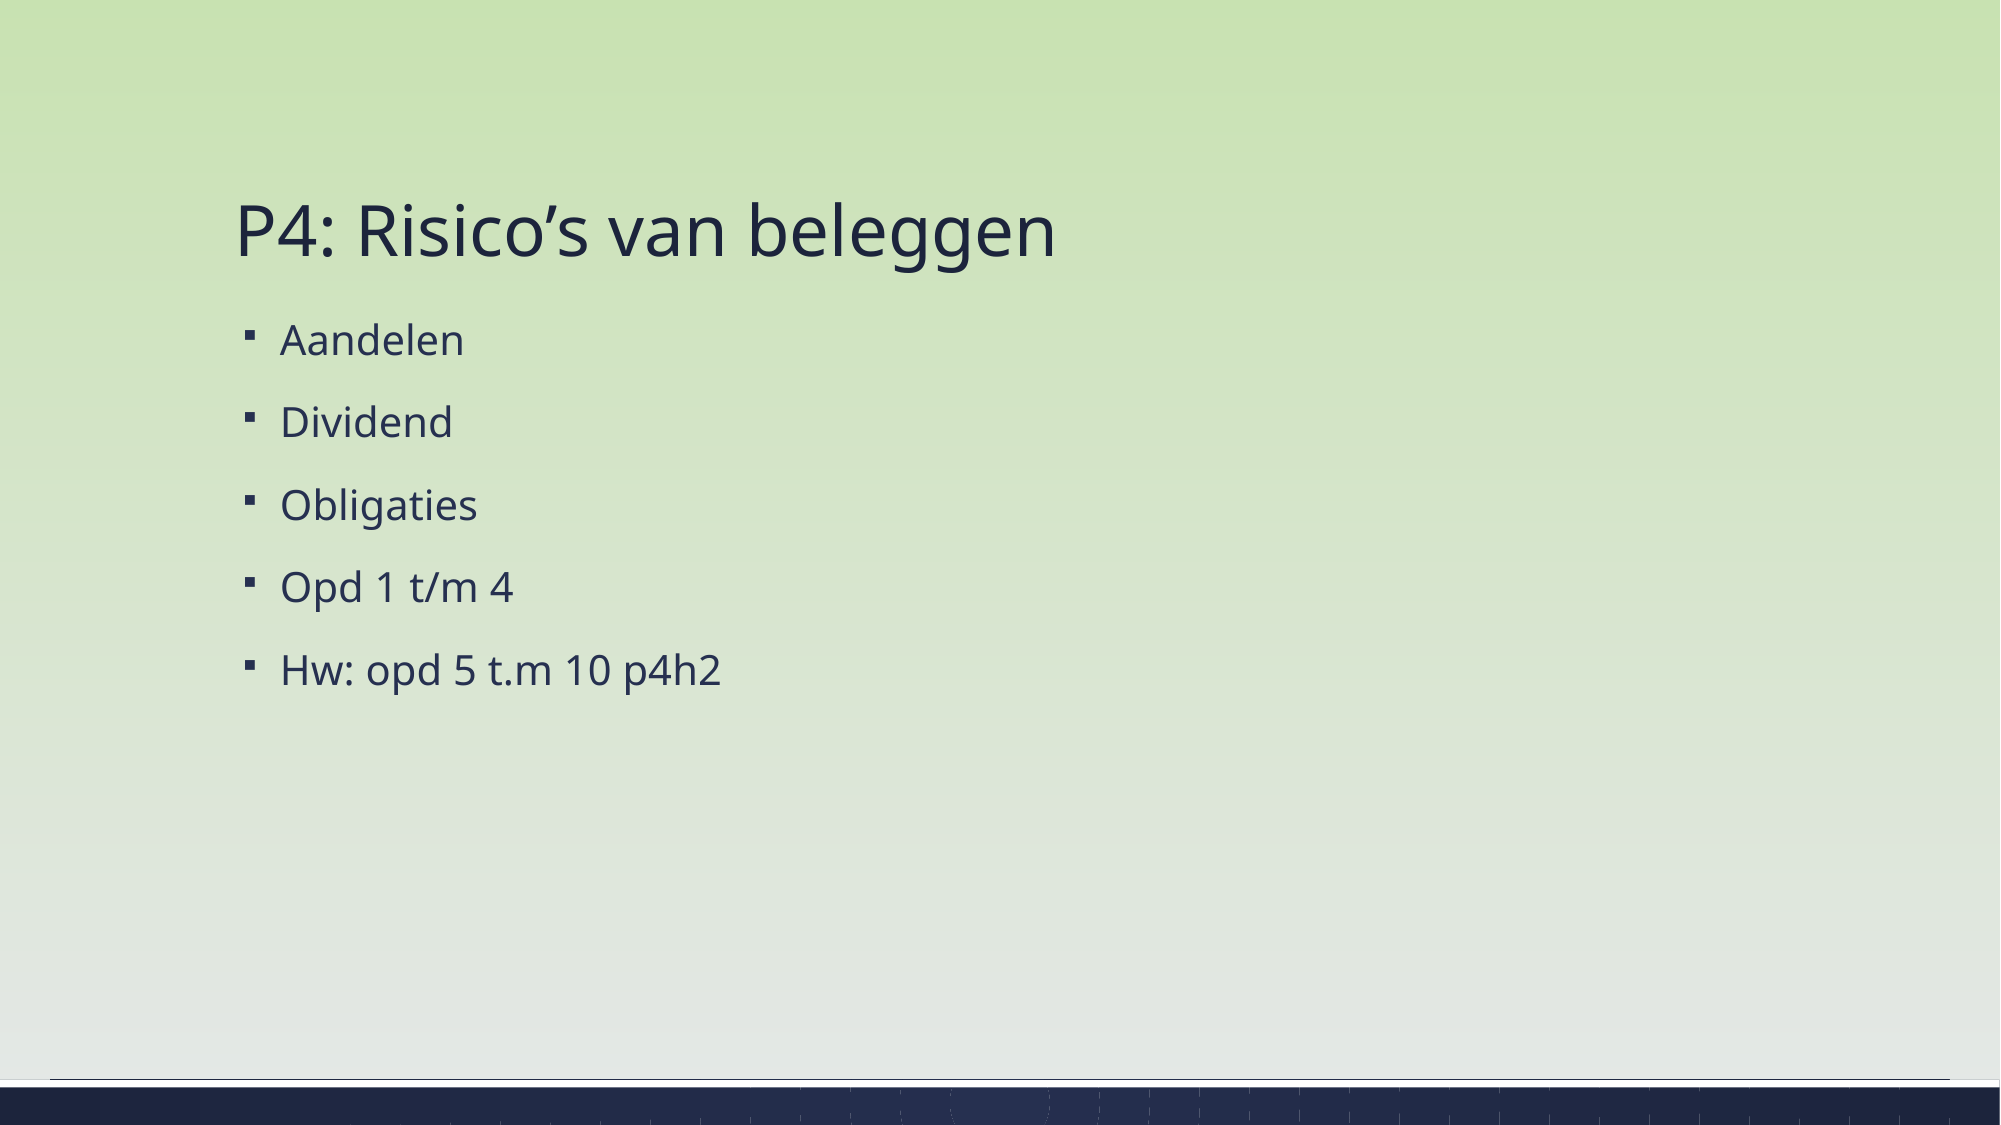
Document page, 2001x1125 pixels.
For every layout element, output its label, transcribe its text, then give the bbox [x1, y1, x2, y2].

title P4: Risico’s van beleggen [219, 76, 1780, 279]
list Aandelen Dividend Obligaties Opd 1 t/m 4 Hw: opd 5 t.m 10 p4h2 [219, 311, 1780, 990]
